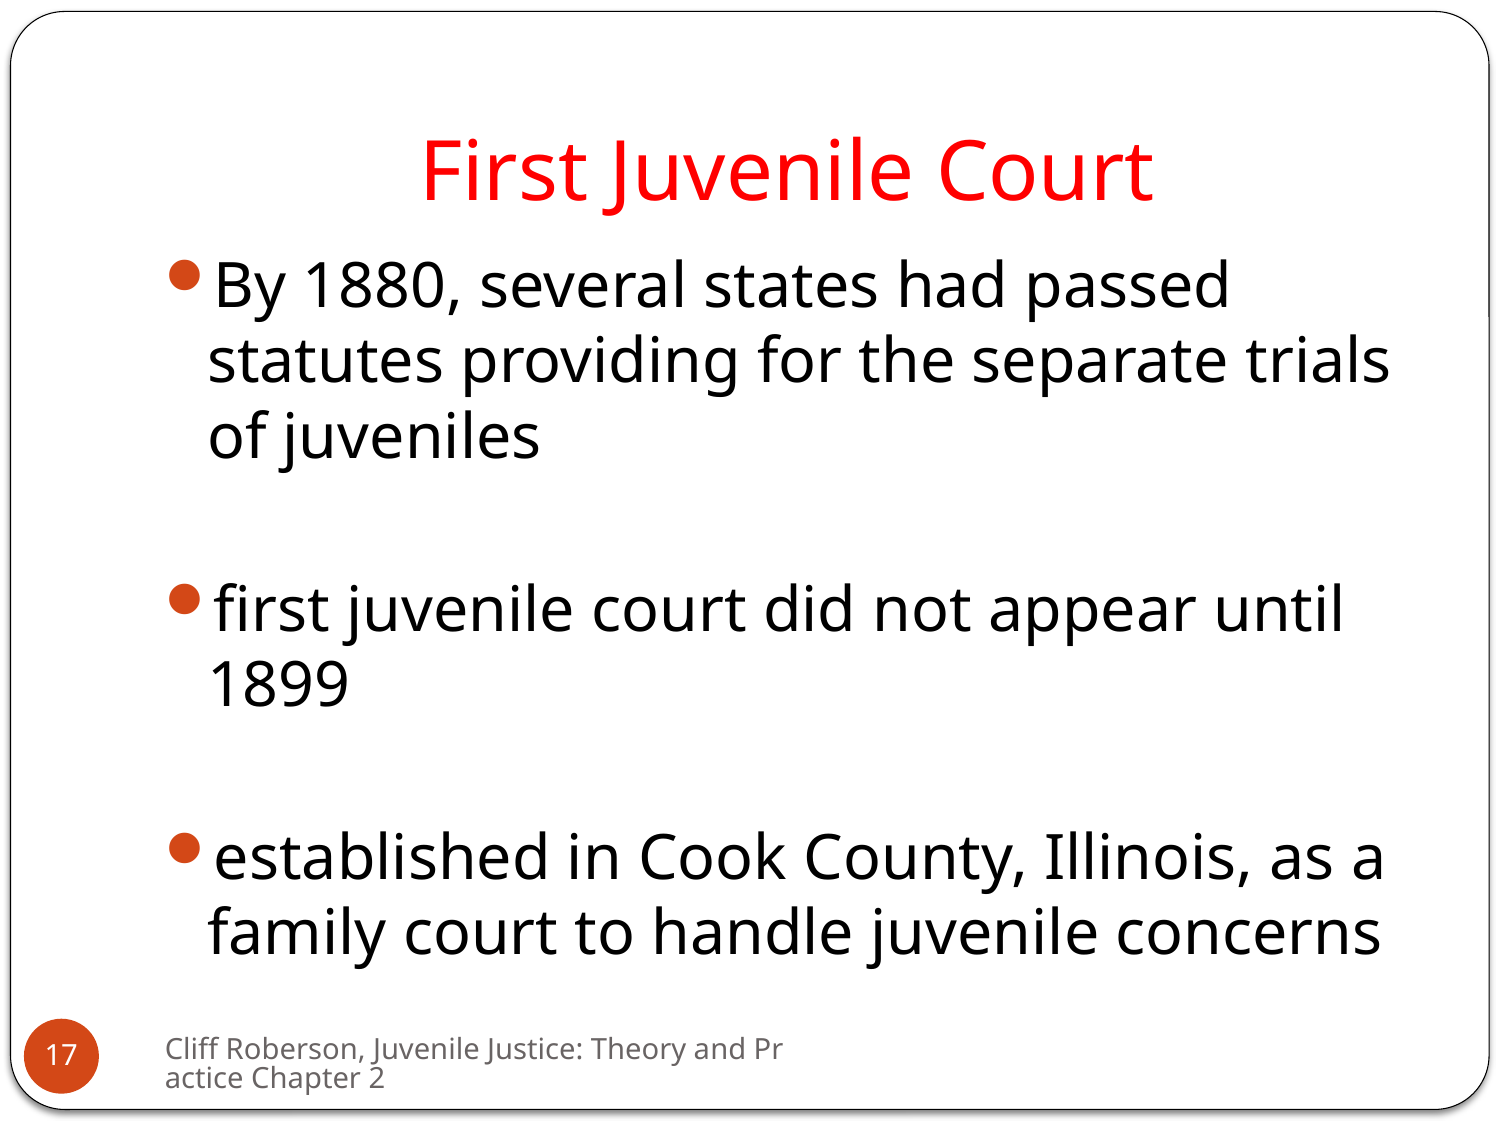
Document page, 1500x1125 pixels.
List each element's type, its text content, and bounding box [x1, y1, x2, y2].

title First Juvenile Court [150, 45, 1425, 233]
list By 1880, several states had passed statutes providing for the separate trials of juveniles first juvenile court did not appear until 1899 established in Cook County, Illinois, as a family court to handle juvenile concerns [150, 237, 1425, 988]
slide_number 17 [23, 1018, 99, 1094]
footer Cliff Roberson, Juvenile Justice: Theory and Practice Chapter 2 [150, 1012, 800, 1088]
